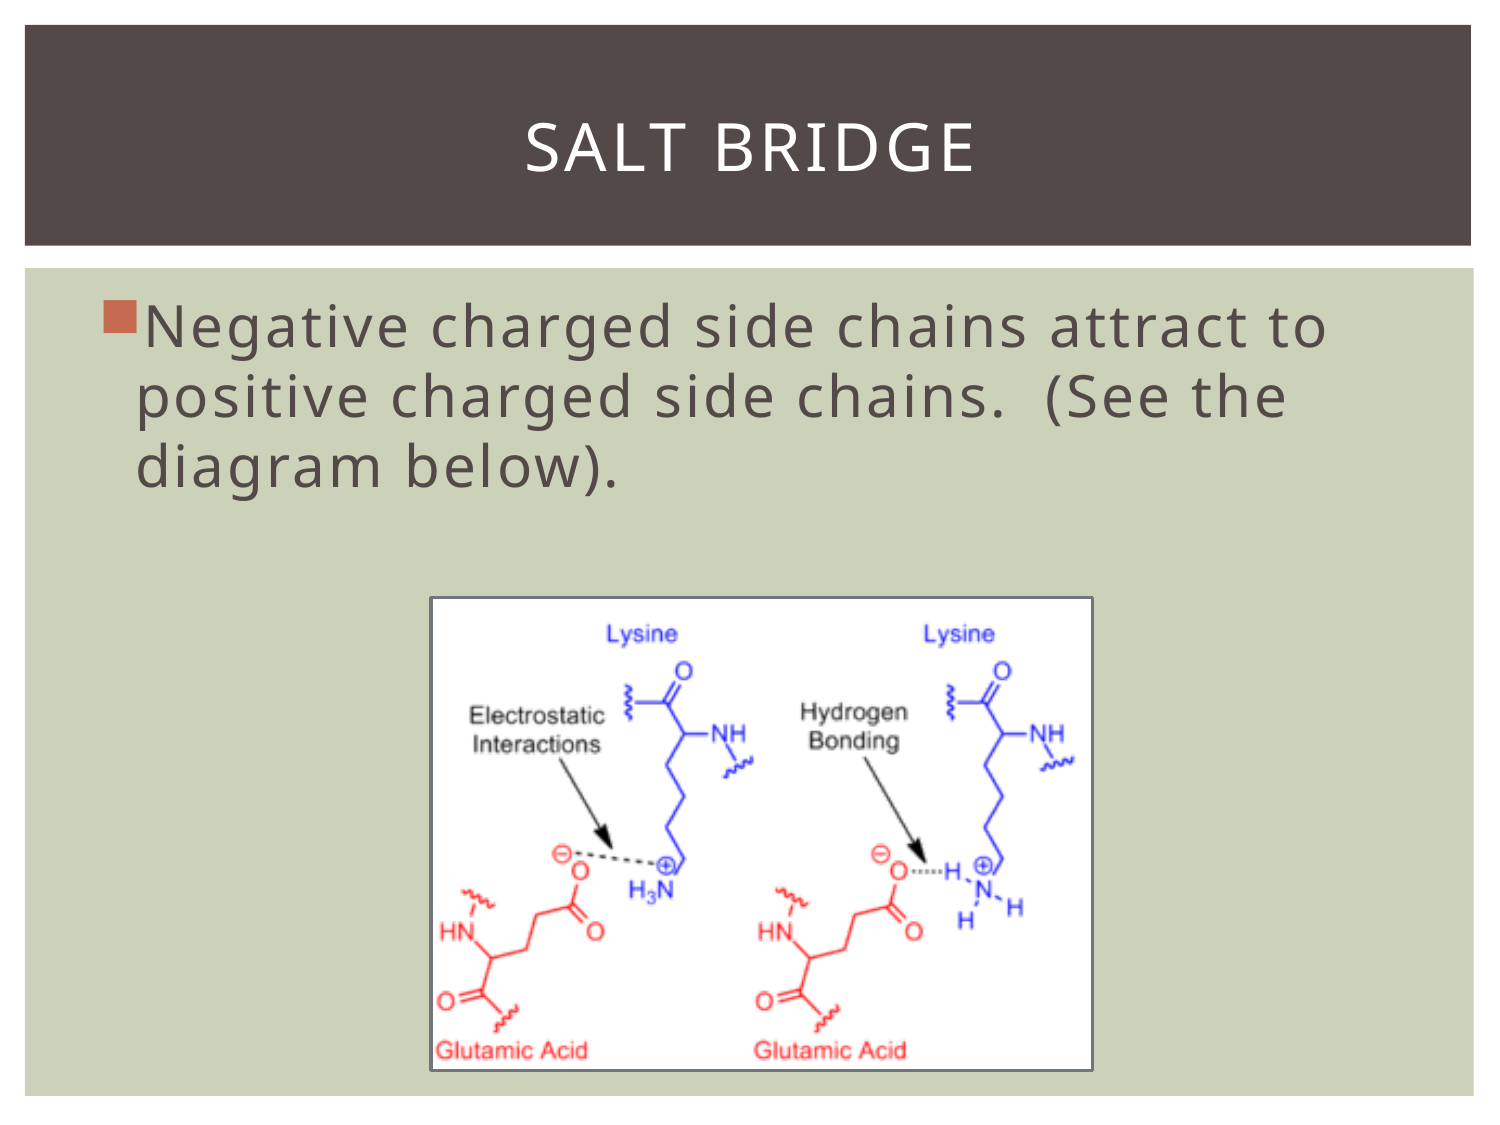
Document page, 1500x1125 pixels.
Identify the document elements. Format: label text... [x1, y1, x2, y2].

text_box [429, 596, 1094, 1072]
title Salt Bridge [62, 58, 1438, 232]
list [430, 616, 1082, 1073]
list Negative charged side chains attract to positive charged side chains. (See the diagram below). [75, 281, 1424, 575]
